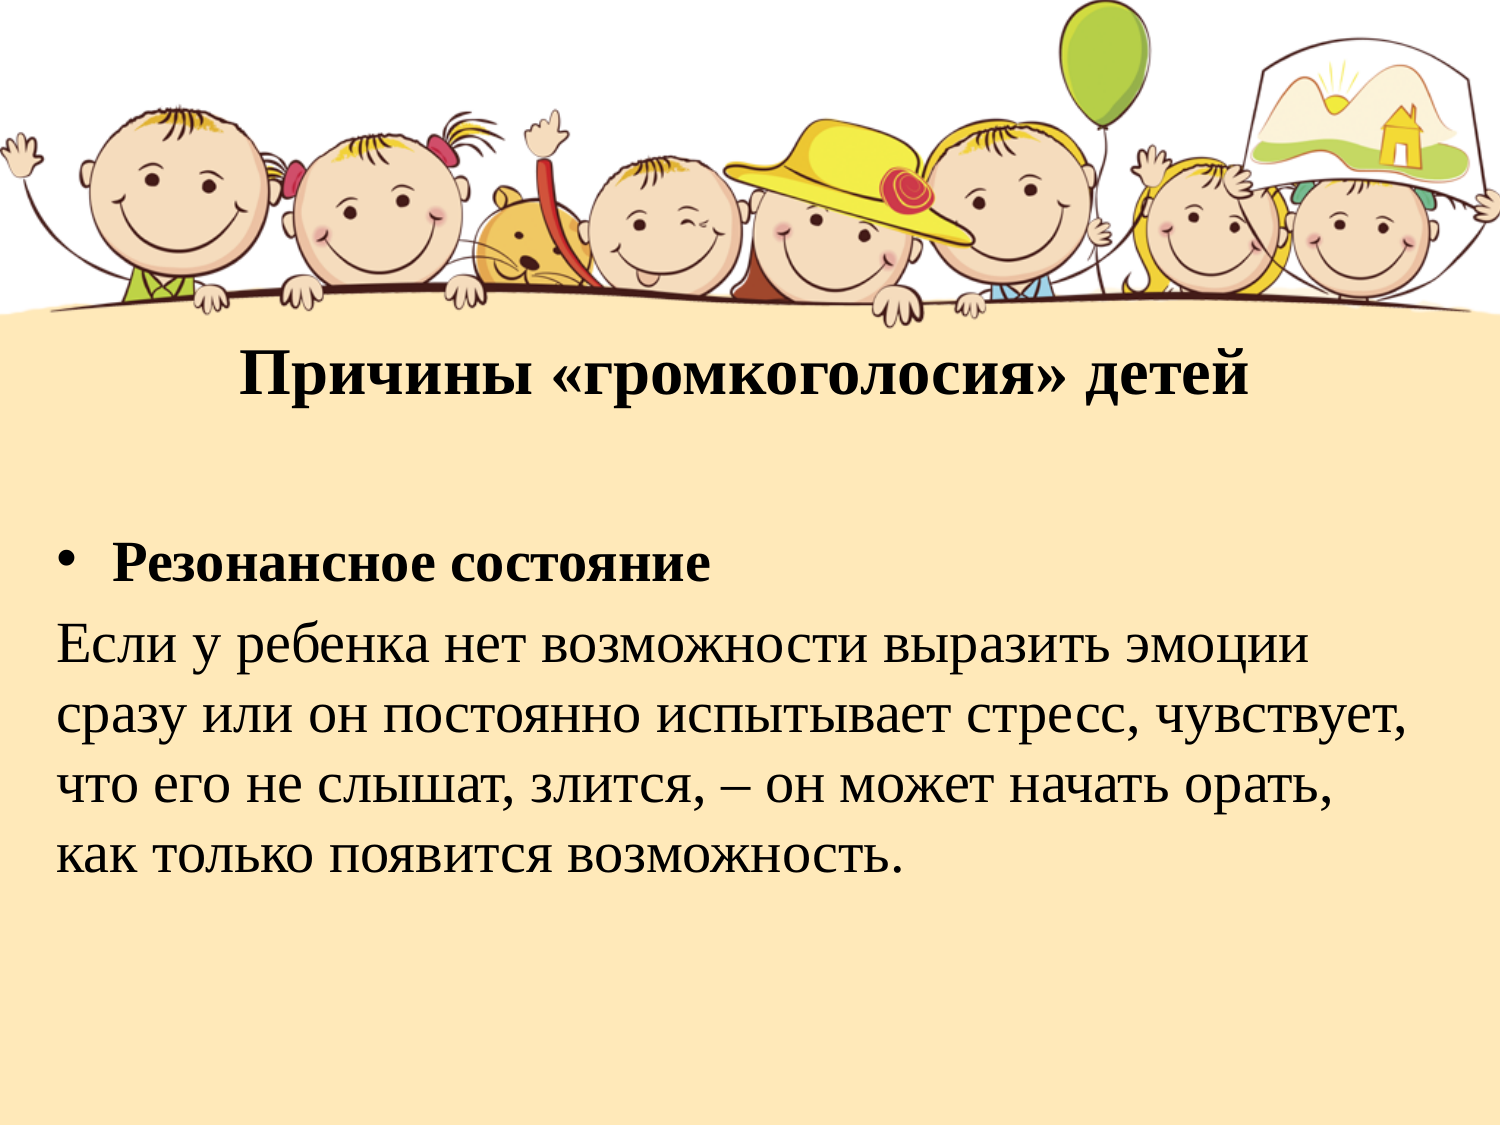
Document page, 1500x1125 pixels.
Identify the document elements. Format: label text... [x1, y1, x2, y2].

picture [0, 0, 1500, 1125]
list Резонансное состояние Если у ребенка нет возможности выразить эмоции сразу или он постоянно испытывает стресс, чувствует, что его не слышат, злится, – он может начать орать, как только появится возможность. [41, 514, 1433, 1076]
title Причины «громкоголосия» детей [70, 278, 1421, 457]
